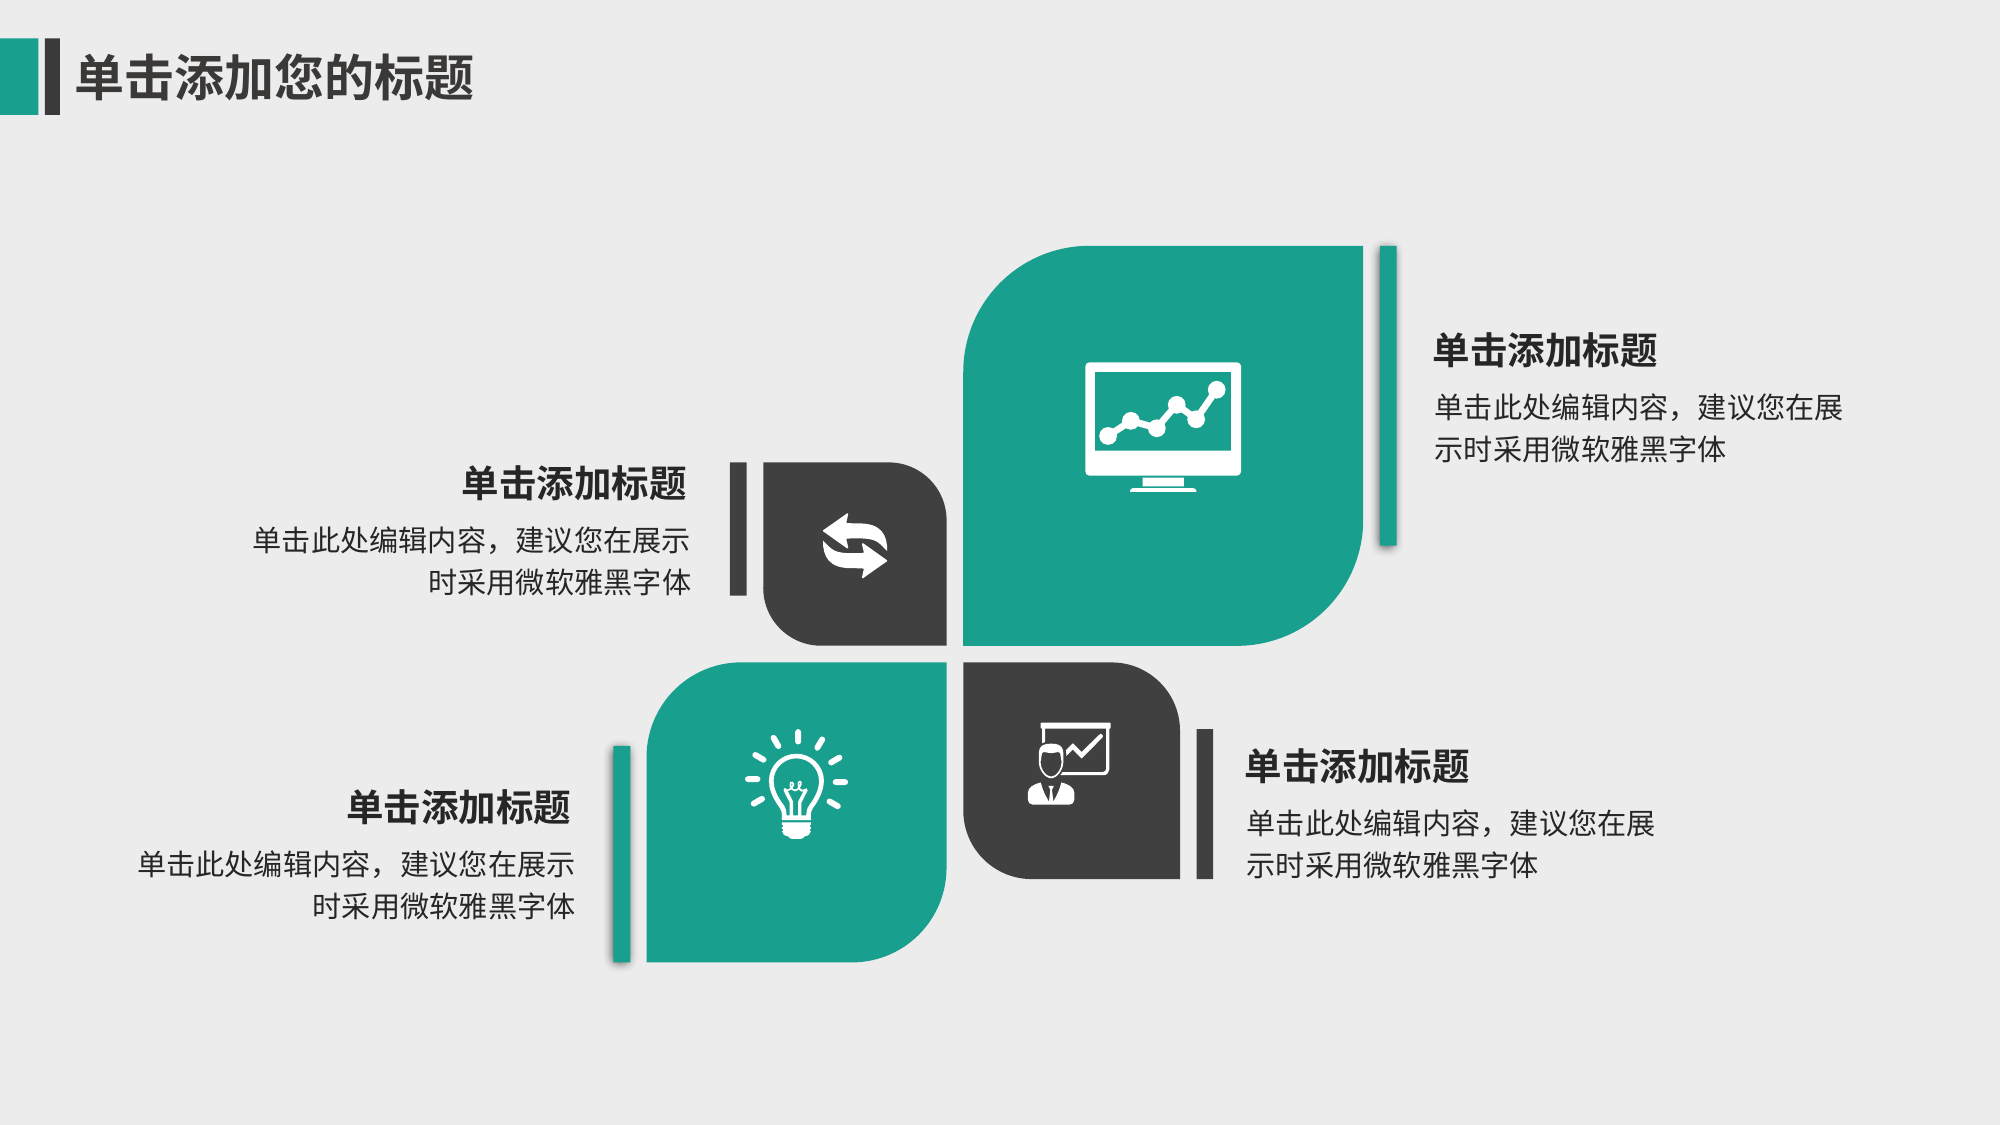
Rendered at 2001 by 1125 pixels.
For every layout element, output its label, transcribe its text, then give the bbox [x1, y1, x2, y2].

text_box [1148, 425, 1166, 438]
text_box [762, 461, 948, 647]
text_box [828, 754, 843, 766]
text_box [1085, 362, 1242, 476]
text_box [752, 752, 767, 763]
text_box [1130, 488, 1197, 492]
text_box [781, 822, 811, 839]
text_box [962, 244, 1365, 647]
text_box [645, 661, 948, 964]
text_box [826, 798, 841, 810]
text_box [1187, 415, 1206, 429]
text_box 单击添加标题 [1230, 735, 1507, 796]
text_box 单击此处编辑内容，建议您在展示时采用微软雅黑字体 [251, 515, 692, 599]
text_box [962, 661, 1182, 881]
text_box [1167, 395, 1186, 408]
text_box 单击添加标题 [309, 776, 587, 836]
text_box 单击此处编辑内容，建议您在展示时采用微软雅黑字体 [1246, 798, 1676, 881]
text_box [768, 753, 824, 821]
text_box 单击此处编辑内容，建议您在展示时采用微软雅黑字体 [1434, 382, 1864, 466]
text_box 单击添加标题 [424, 452, 702, 513]
text_box [750, 796, 765, 807]
text_box [1196, 728, 1214, 880]
text_box [1127, 425, 1137, 430]
text_box [1142, 477, 1184, 487]
text_box [814, 736, 826, 751]
text_box [1207, 380, 1226, 399]
text_box [822, 513, 888, 551]
text_box [745, 776, 761, 783]
text_box [1027, 782, 1075, 805]
text_box [1379, 245, 1397, 546]
text_box [822, 540, 888, 579]
text_box [832, 779, 849, 786]
text_box [795, 729, 802, 745]
text_box [1105, 386, 1220, 440]
text_box 单击添加标题 [1418, 319, 1695, 380]
text_box 单击添加您的标题 [59, 39, 509, 114]
text_box [1099, 427, 1118, 445]
text_box [729, 461, 748, 597]
text_box [770, 735, 782, 750]
text_box 单击此处编辑内容，建议您在展示时采用微软雅黑字体 [136, 839, 576, 922]
text_box [1121, 411, 1140, 422]
text_box [1038, 722, 1111, 779]
text_box [613, 745, 631, 963]
